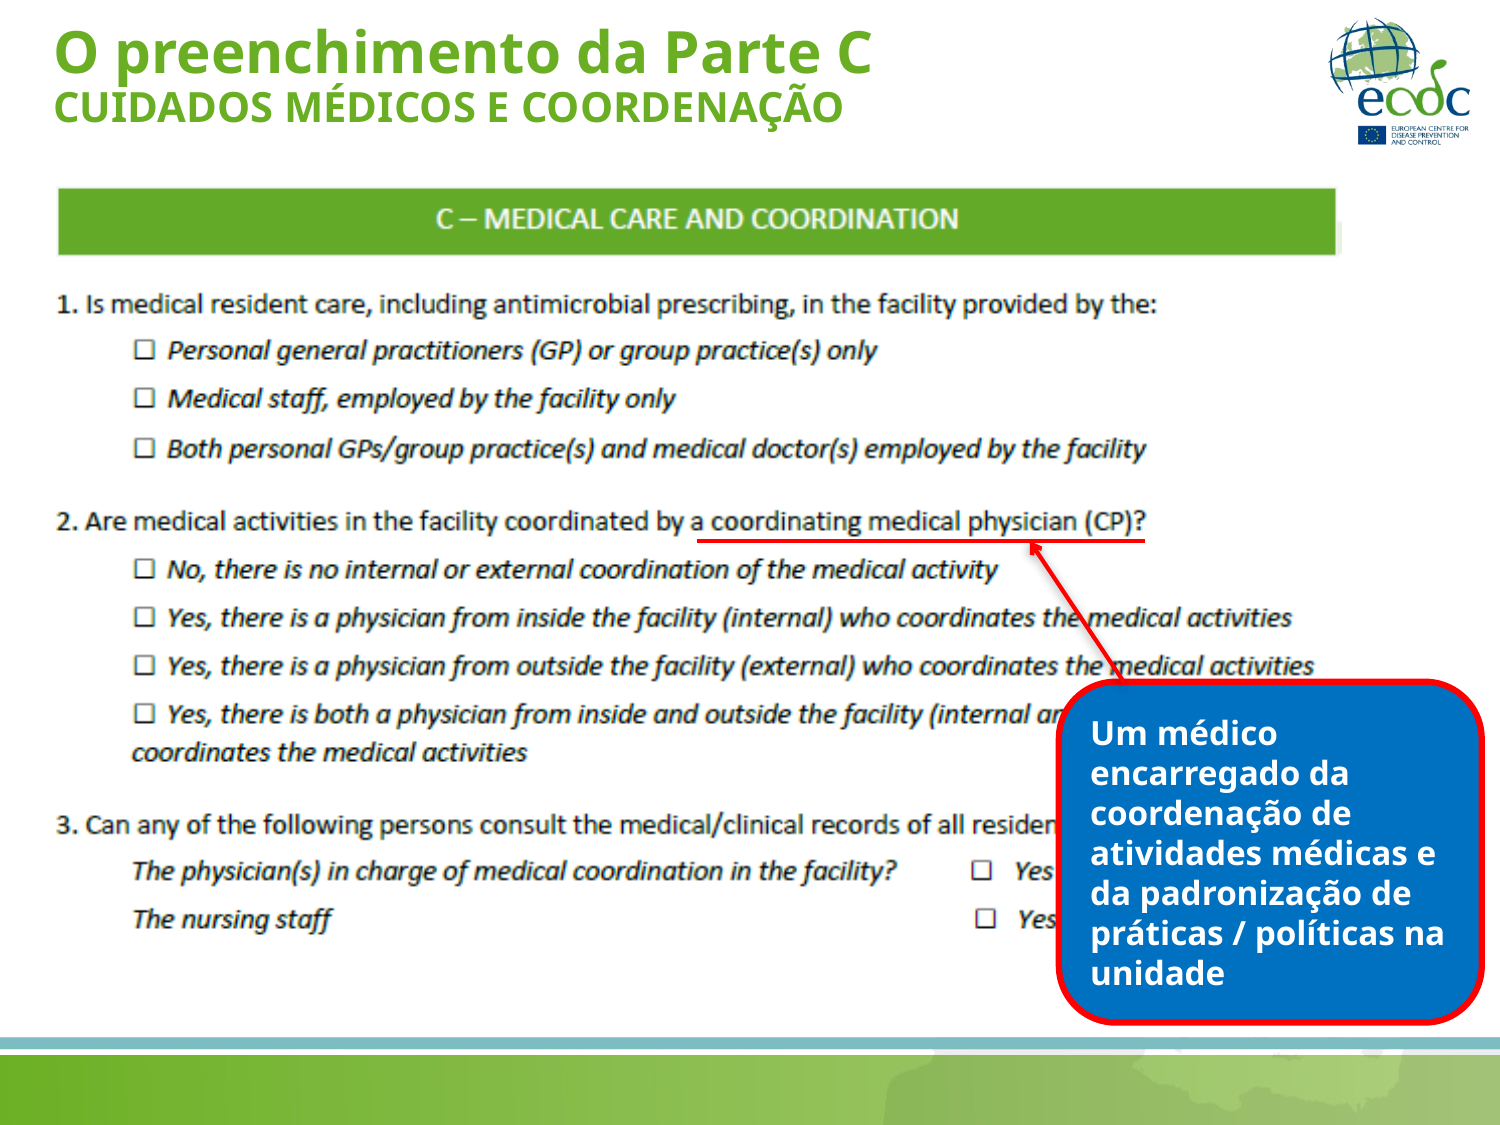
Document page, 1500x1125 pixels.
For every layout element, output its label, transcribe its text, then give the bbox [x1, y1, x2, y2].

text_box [1029, 540, 1482, 1023]
picture [52, 176, 1342, 956]
picture [0, 1037, 1500, 1125]
picture [1328, 17, 1473, 148]
title O preenchimento da Parte C CUIDADOS MÉDICOS E COORDENAÇÃO [53, 23, 1404, 159]
